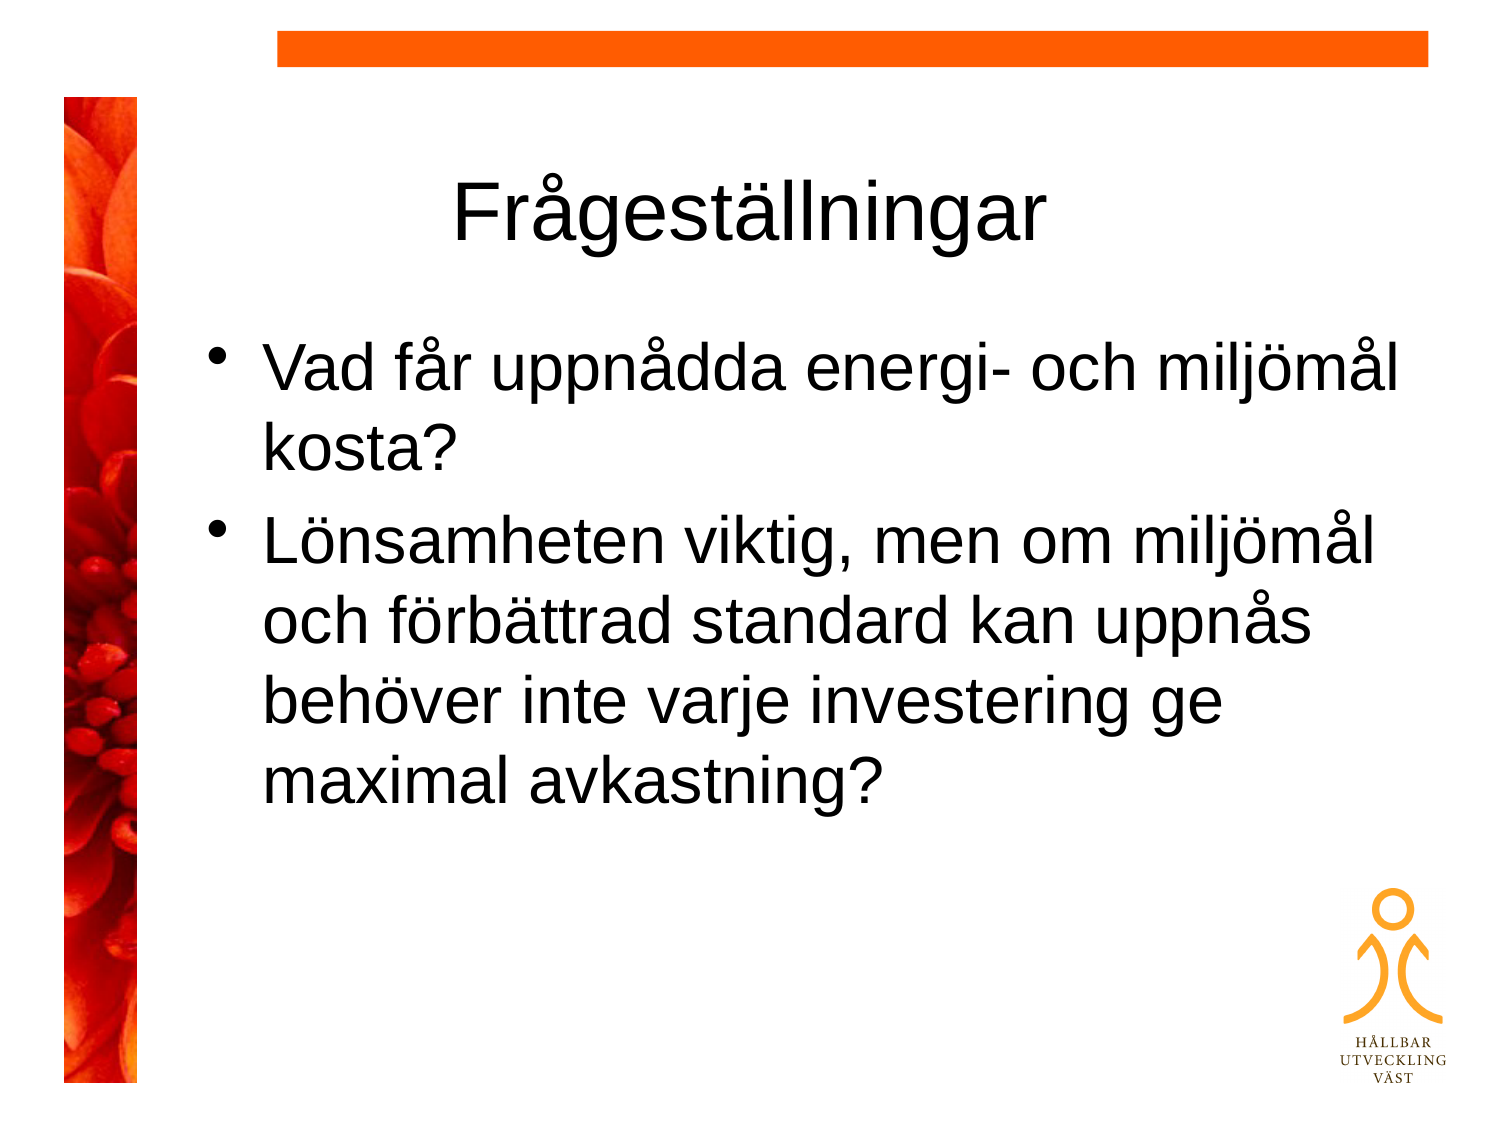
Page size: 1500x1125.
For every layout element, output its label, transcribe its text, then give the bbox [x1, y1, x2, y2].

list Vad får uppnådda energi- och miljömål kosta? Lönsamheten viktig, men om miljömål och förbättrad standard kan uppnås behöver inte varje investering ge maximal avkastning? [191, 316, 1446, 1059]
picture [1340, 887, 1447, 1083]
picture [64, 97, 137, 1083]
text_box [277, 30, 1429, 68]
title Frågeställningar [141, 113, 1425, 302]
